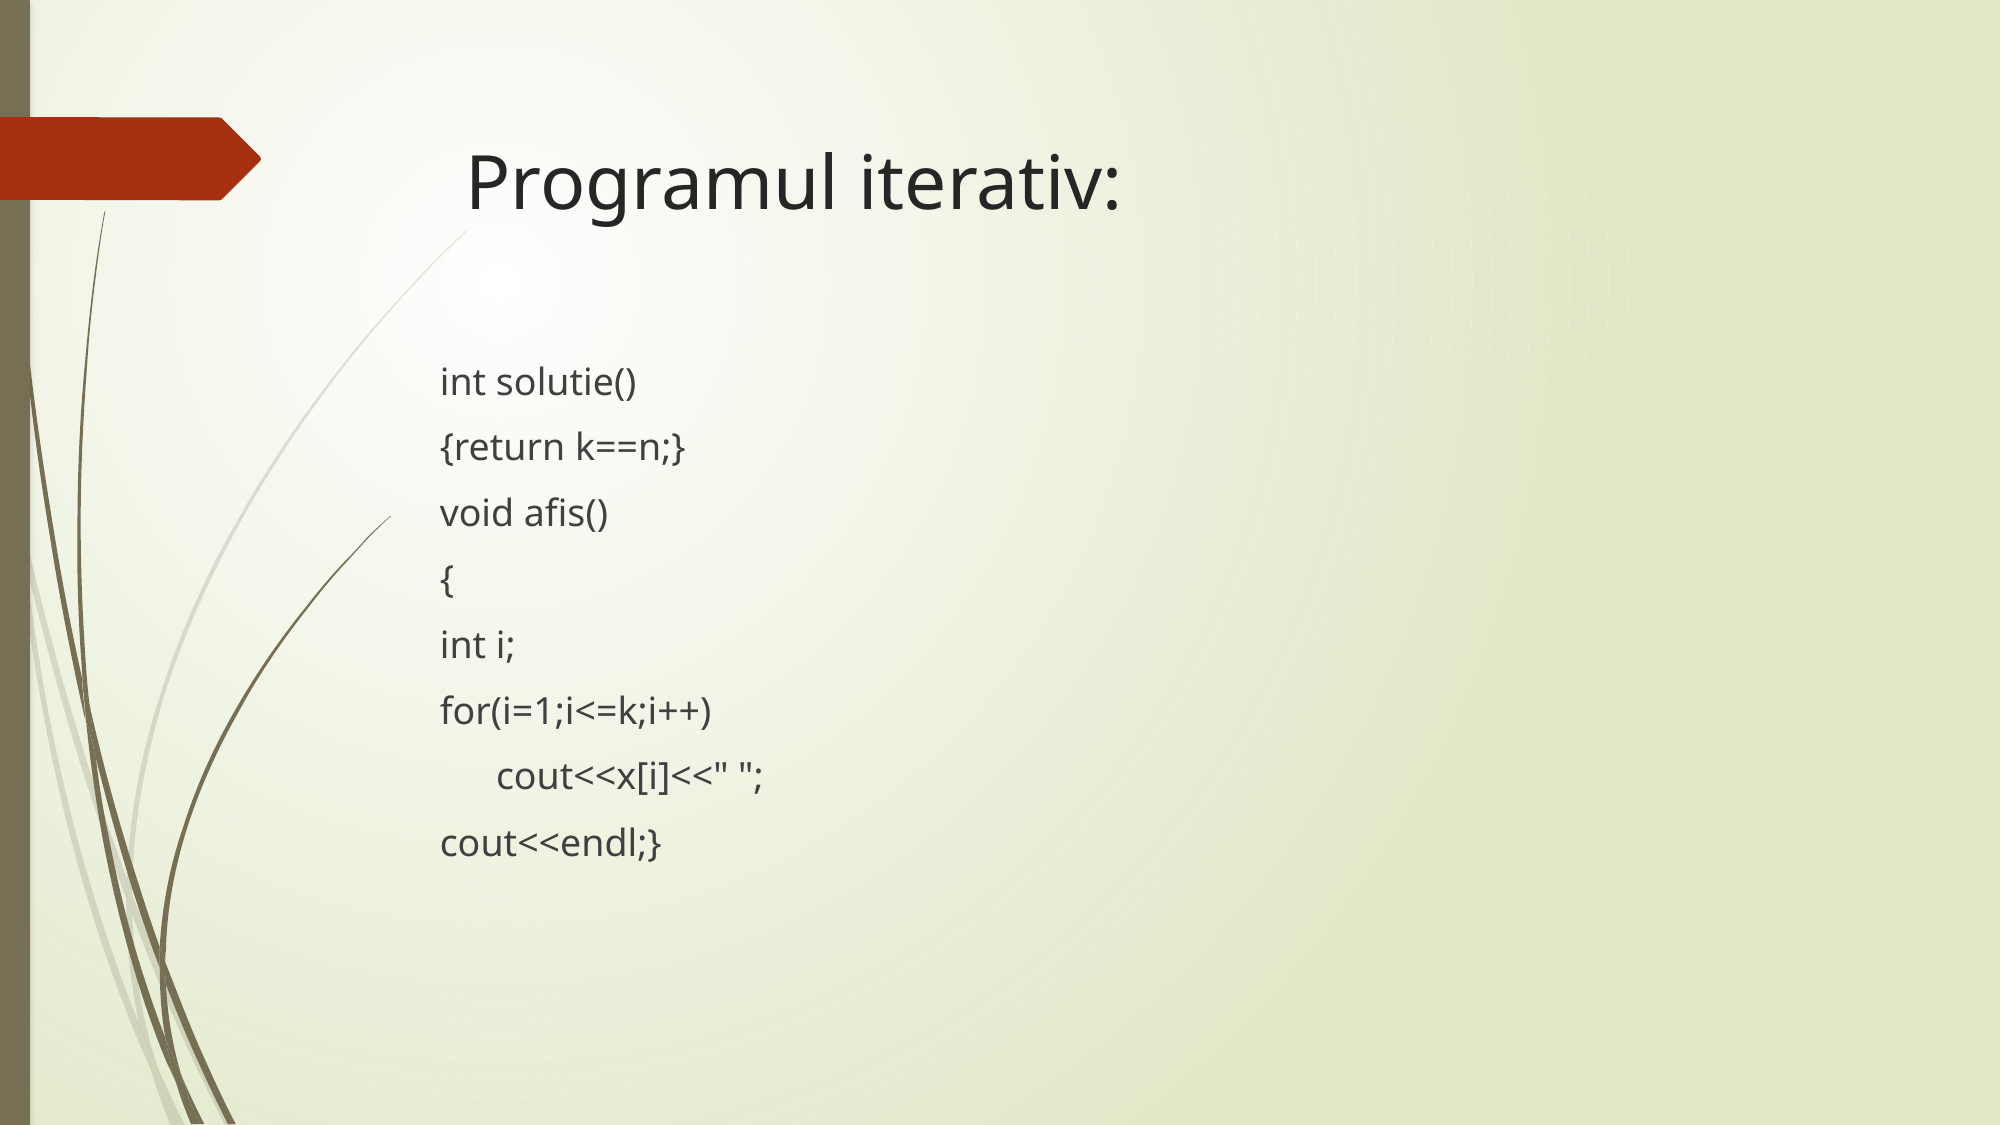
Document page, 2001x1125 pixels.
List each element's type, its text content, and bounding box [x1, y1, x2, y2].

text_box Programul iterativ: [450, 127, 1913, 338]
list int solutie() {return k==n;} void afis() { int i; for(i=1;i<=k;i++) cout<<x[i]<<" "; cout<<endl;} [424, 350, 1888, 970]
